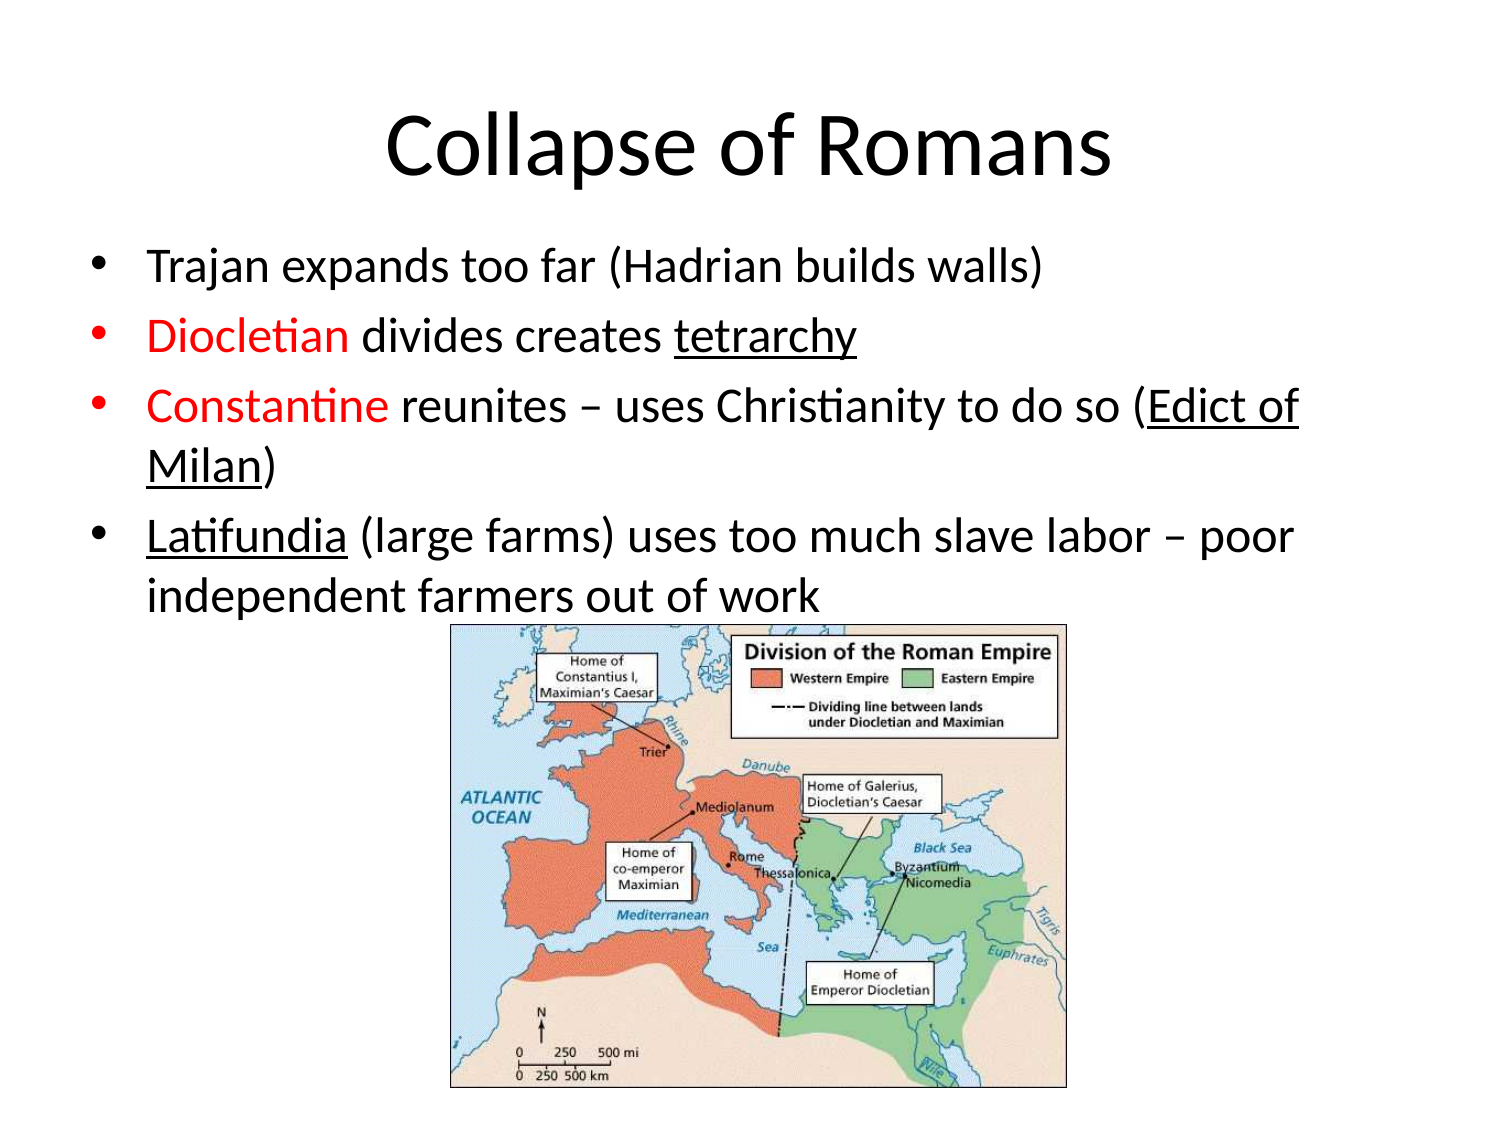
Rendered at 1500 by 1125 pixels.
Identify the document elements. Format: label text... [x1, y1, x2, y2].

title Collapse of Romans [75, 45, 1425, 224]
list Trajan expands too far (Hadrian builds walls) Diocletian divides creates tetrarchy Constantine reunites – uses Christianity to do so (Edict of Milan) Latifundia (large farms) uses too much slave labor – poor independent farmers out of work [75, 224, 1425, 968]
picture [449, 624, 1067, 1088]
